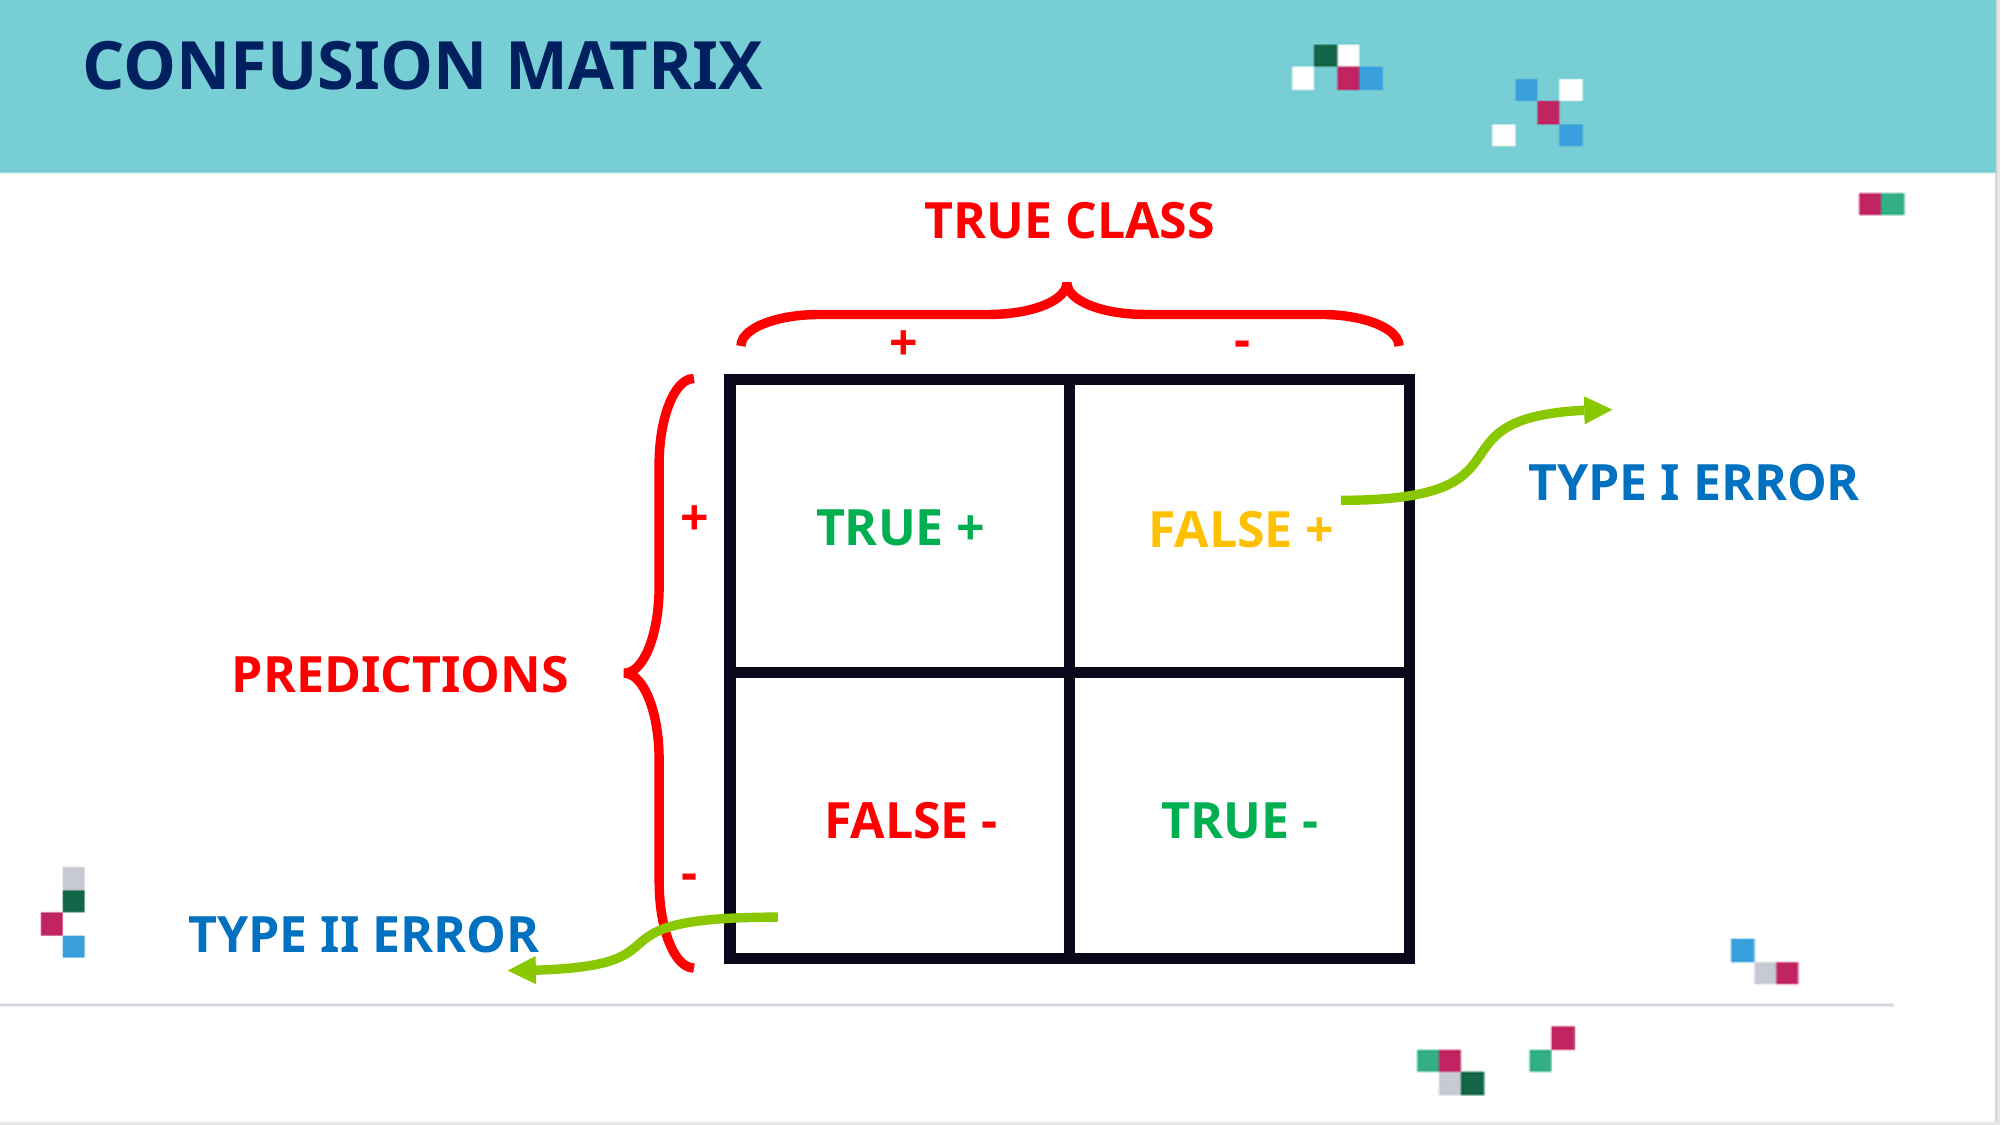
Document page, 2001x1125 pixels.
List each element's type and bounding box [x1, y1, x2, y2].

text_box [507, 917, 778, 971]
text_box [1340, 409, 1613, 501]
picture [0, 0, 2000, 1125]
